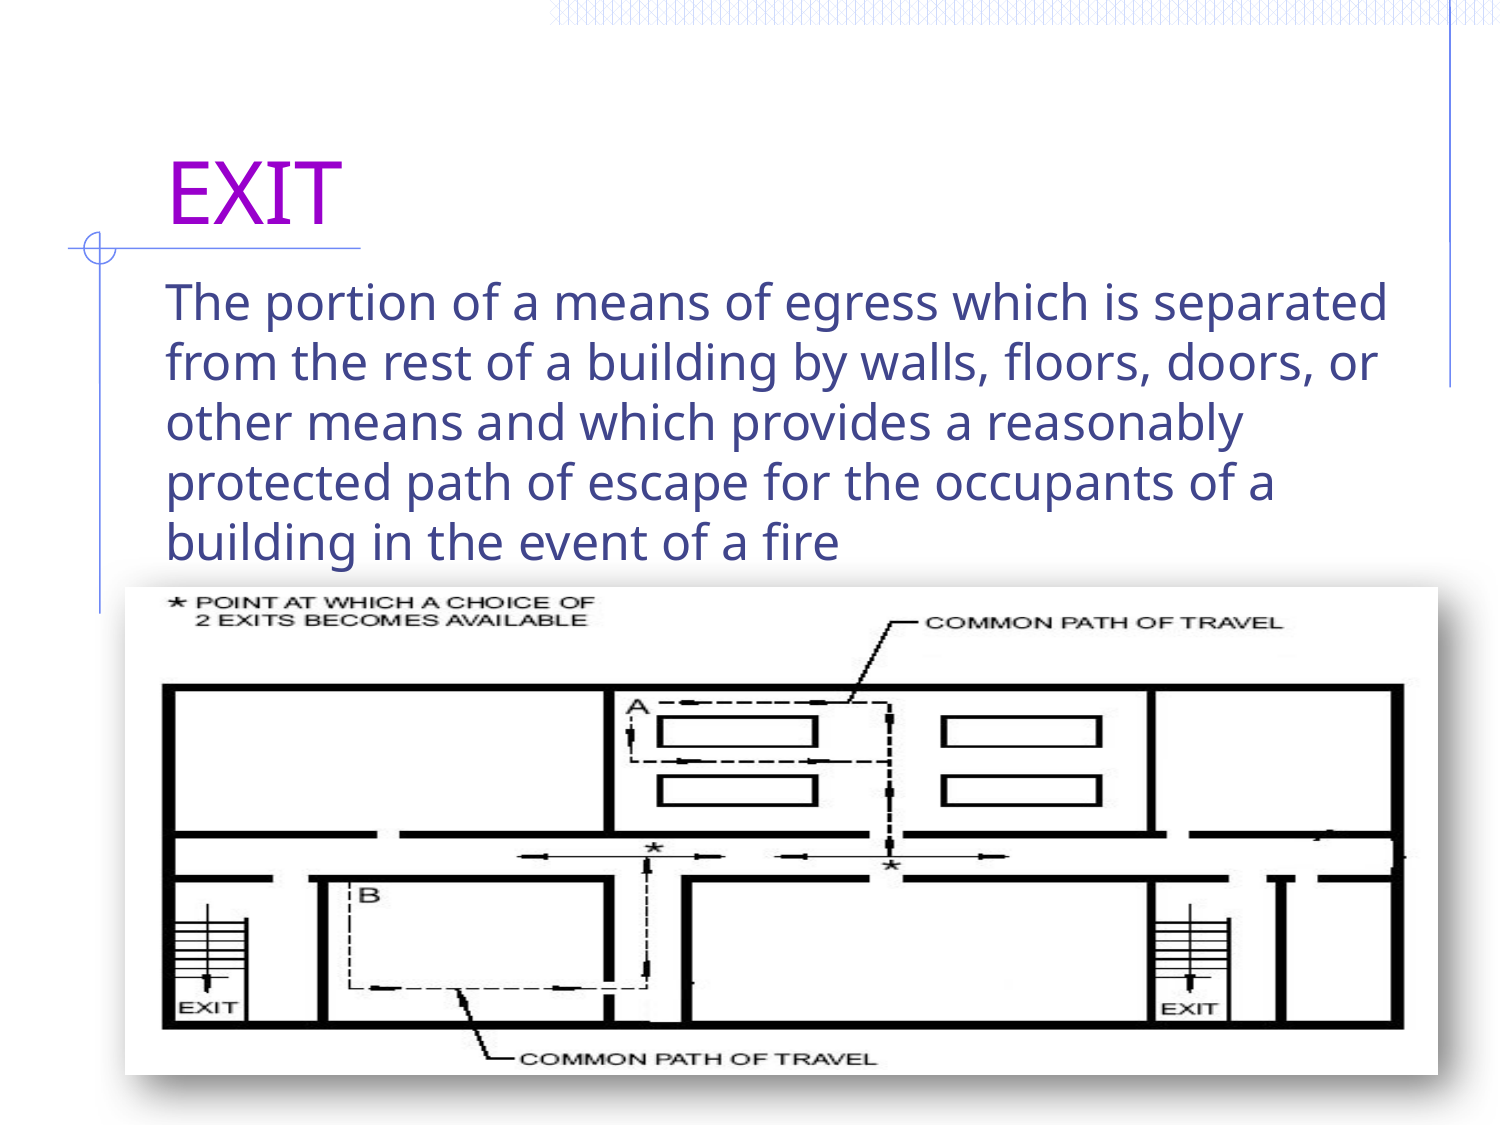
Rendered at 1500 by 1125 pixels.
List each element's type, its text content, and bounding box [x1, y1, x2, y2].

picture [124, 587, 1438, 1076]
list The portion of a means of egress which is separated from the rest of a building by walls, floors, doors, or other means and which provides a reasonably protected path of escape for the occupants of a building in the event of a fire [150, 262, 1425, 572]
list EXIT [150, 99, 738, 250]
